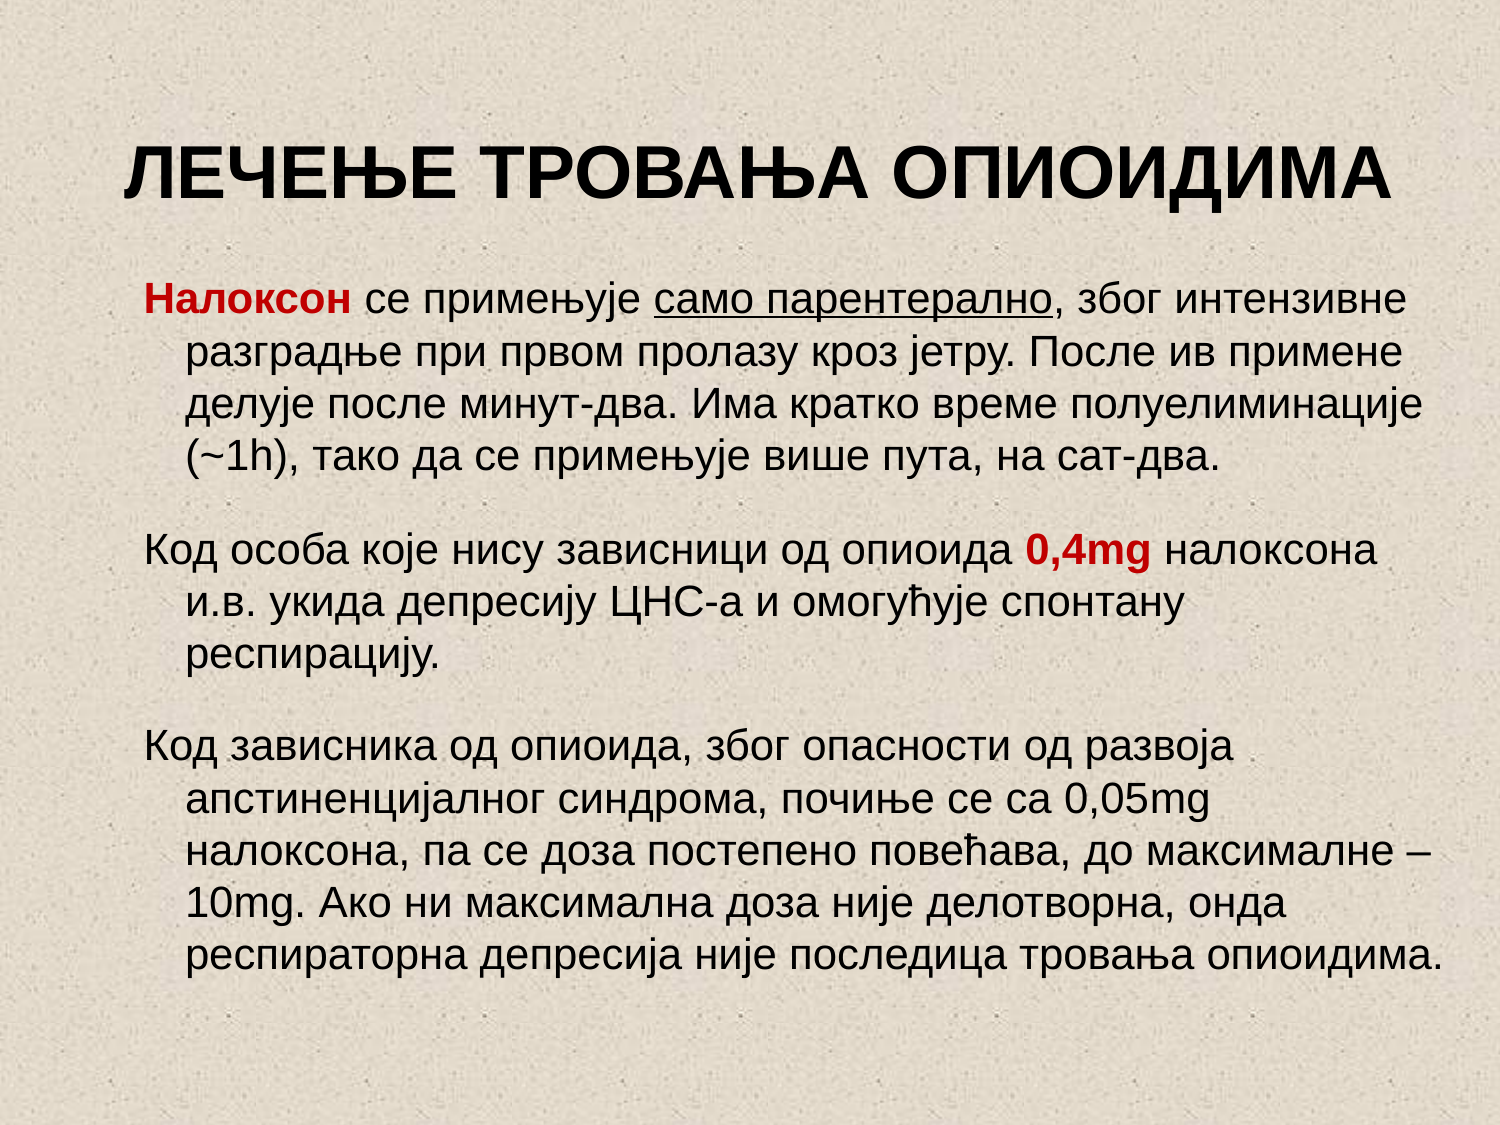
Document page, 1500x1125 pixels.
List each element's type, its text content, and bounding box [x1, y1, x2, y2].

title ЛЕЧЕЊЕ ТРОВАЊА ОПИОИДИМА [75, 75, 1425, 262]
list Налоксон се примењује само парентерално, због интензивне разградње при првом пролазу кроз јетру. После ив примене делује после минут-два. Има кратко време полуелиминације (~1h), тако да се примењује више пута, на сат-два. Код особа које нису зависници од опиоида 0,4mg налоксона и.в. укида депресију ЦНС-а и омогућује спонтану респирацију. Код зависника од опиоида, због опасности од развоја апстиненцијалног синдрома, почиње се са 0,05mg налоксона, па се доза постепено повећава, до максималне – 10mg. Ако ни максимална доза није делотворна, онда респираторна депресија није последица тровања опиоидима. [62, 262, 1463, 1088]
picture [0, 0, 1500, 1125]
